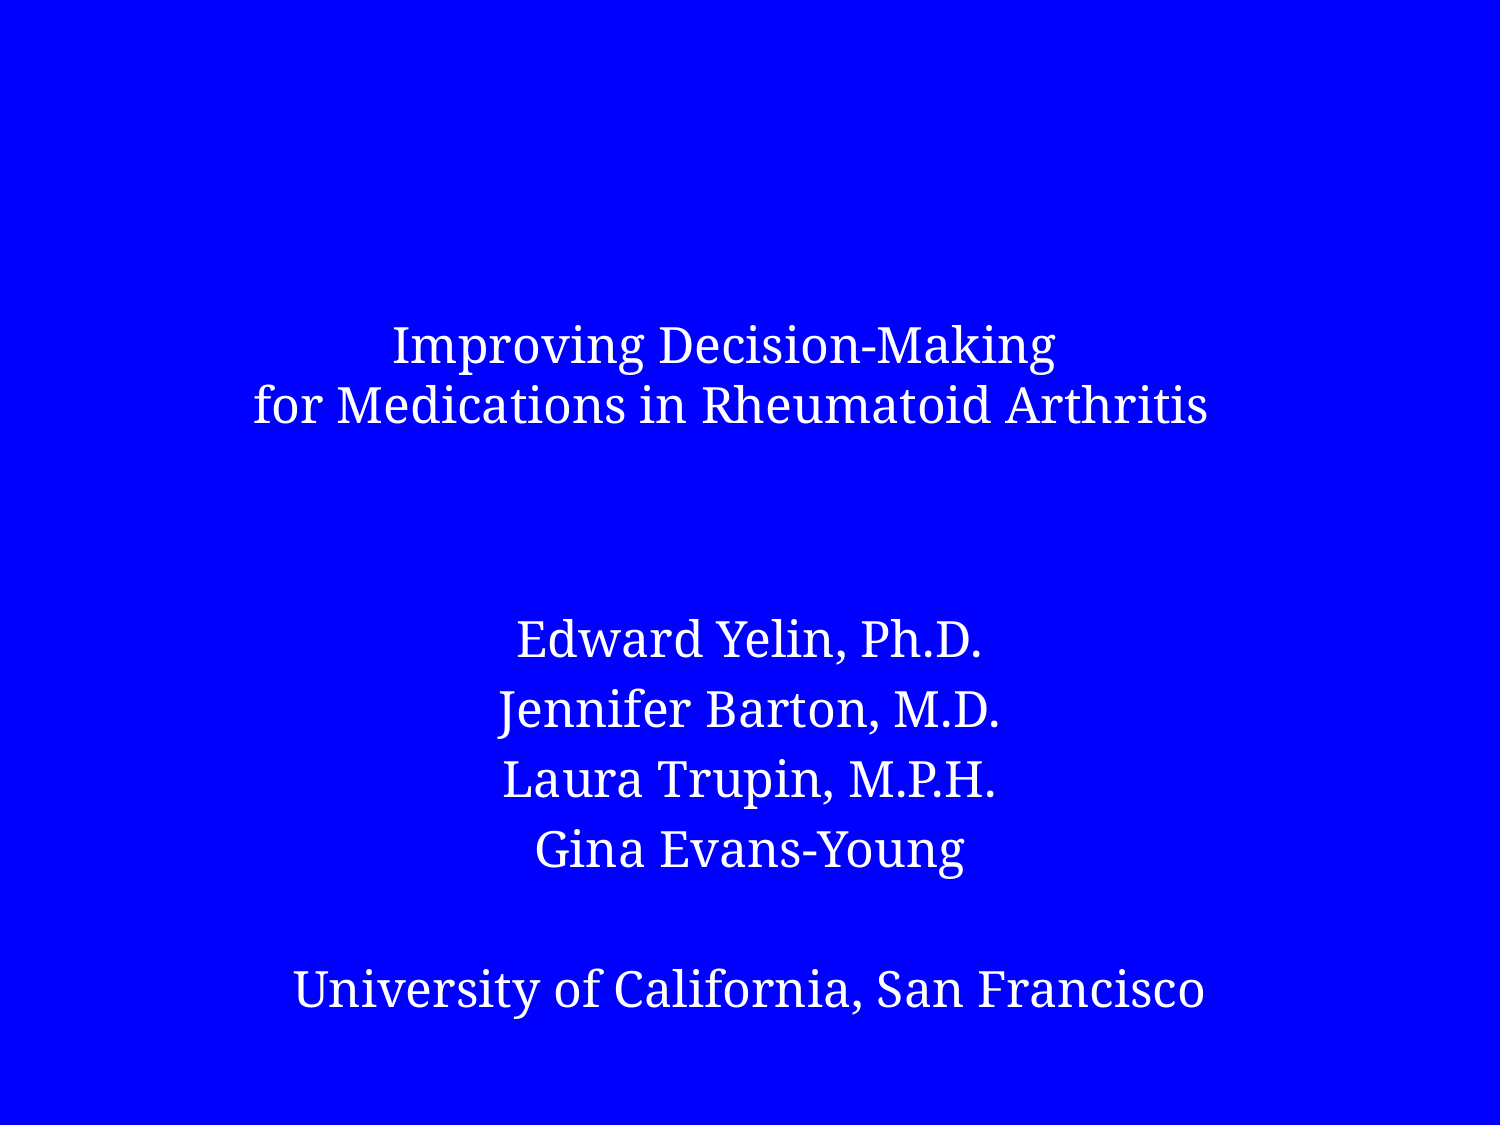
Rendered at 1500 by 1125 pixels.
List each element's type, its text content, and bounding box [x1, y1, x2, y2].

title Improving Decision-Making for Medications in Rheumatoid Arthritis [112, 87, 1350, 441]
subtitle Edward Yelin, Ph.D. Jennifer Barton, M.D. Laura Trupin, M.P.H. Gina Evans-Young University of California, San Francisco [174, 750, 1325, 875]
